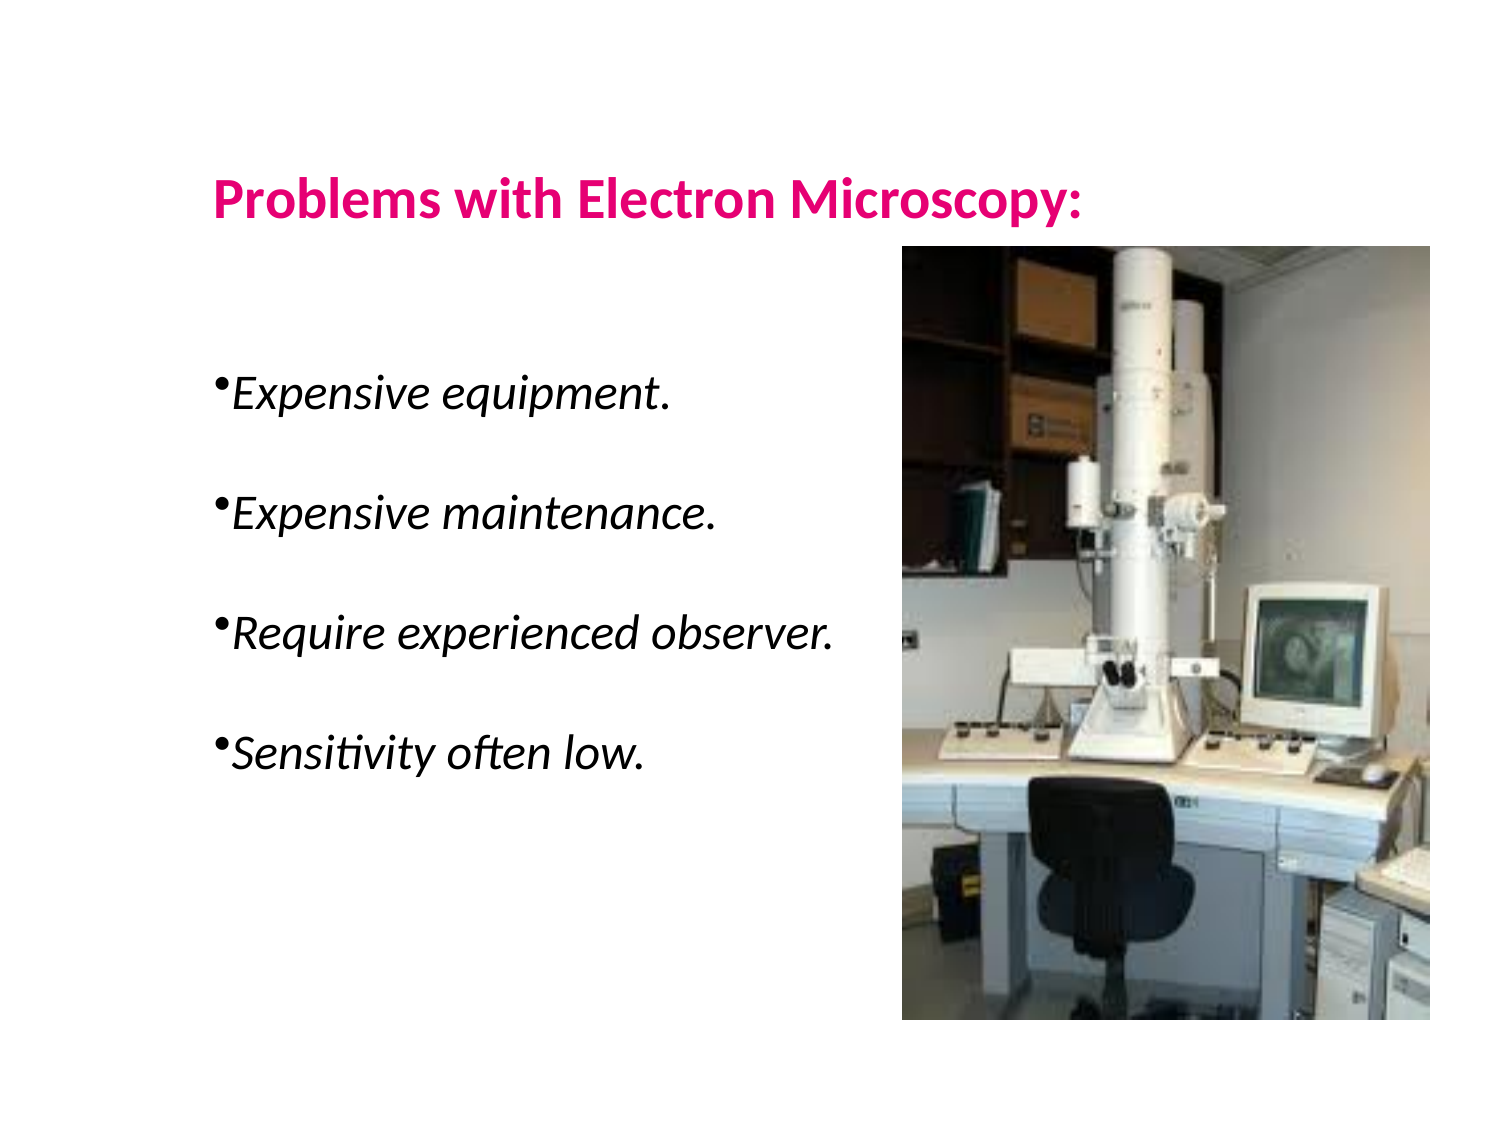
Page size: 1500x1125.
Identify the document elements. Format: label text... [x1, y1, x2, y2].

picture [902, 245, 1430, 1020]
text_box Problems with Electron Microscopy: Expensive equipment. Expensive maintenance. Require experienced observer. Sensitivity often low. [199, 152, 1289, 787]
